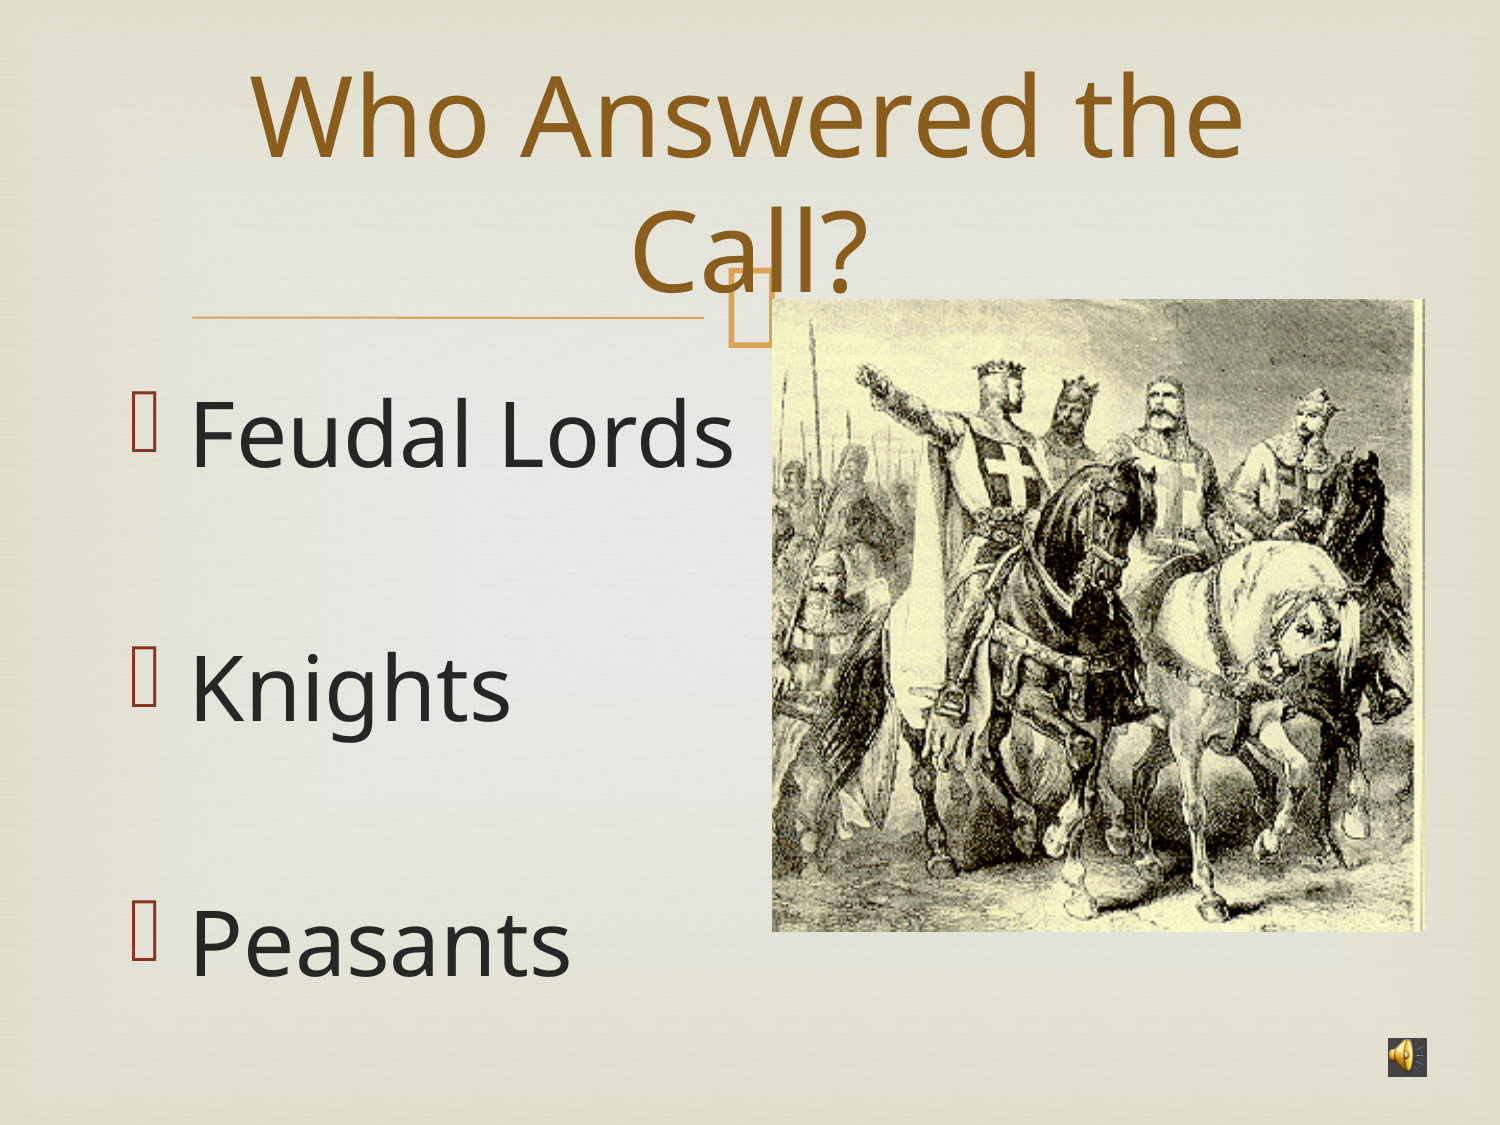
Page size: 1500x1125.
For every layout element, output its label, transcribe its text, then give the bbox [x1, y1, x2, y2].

list Feudal Lords Knights Peasants [114, 368, 1386, 1005]
picture [1386, 1036, 1429, 1079]
title Who Answered the Call? [112, 93, 1386, 267]
picture [772, 299, 1426, 932]
